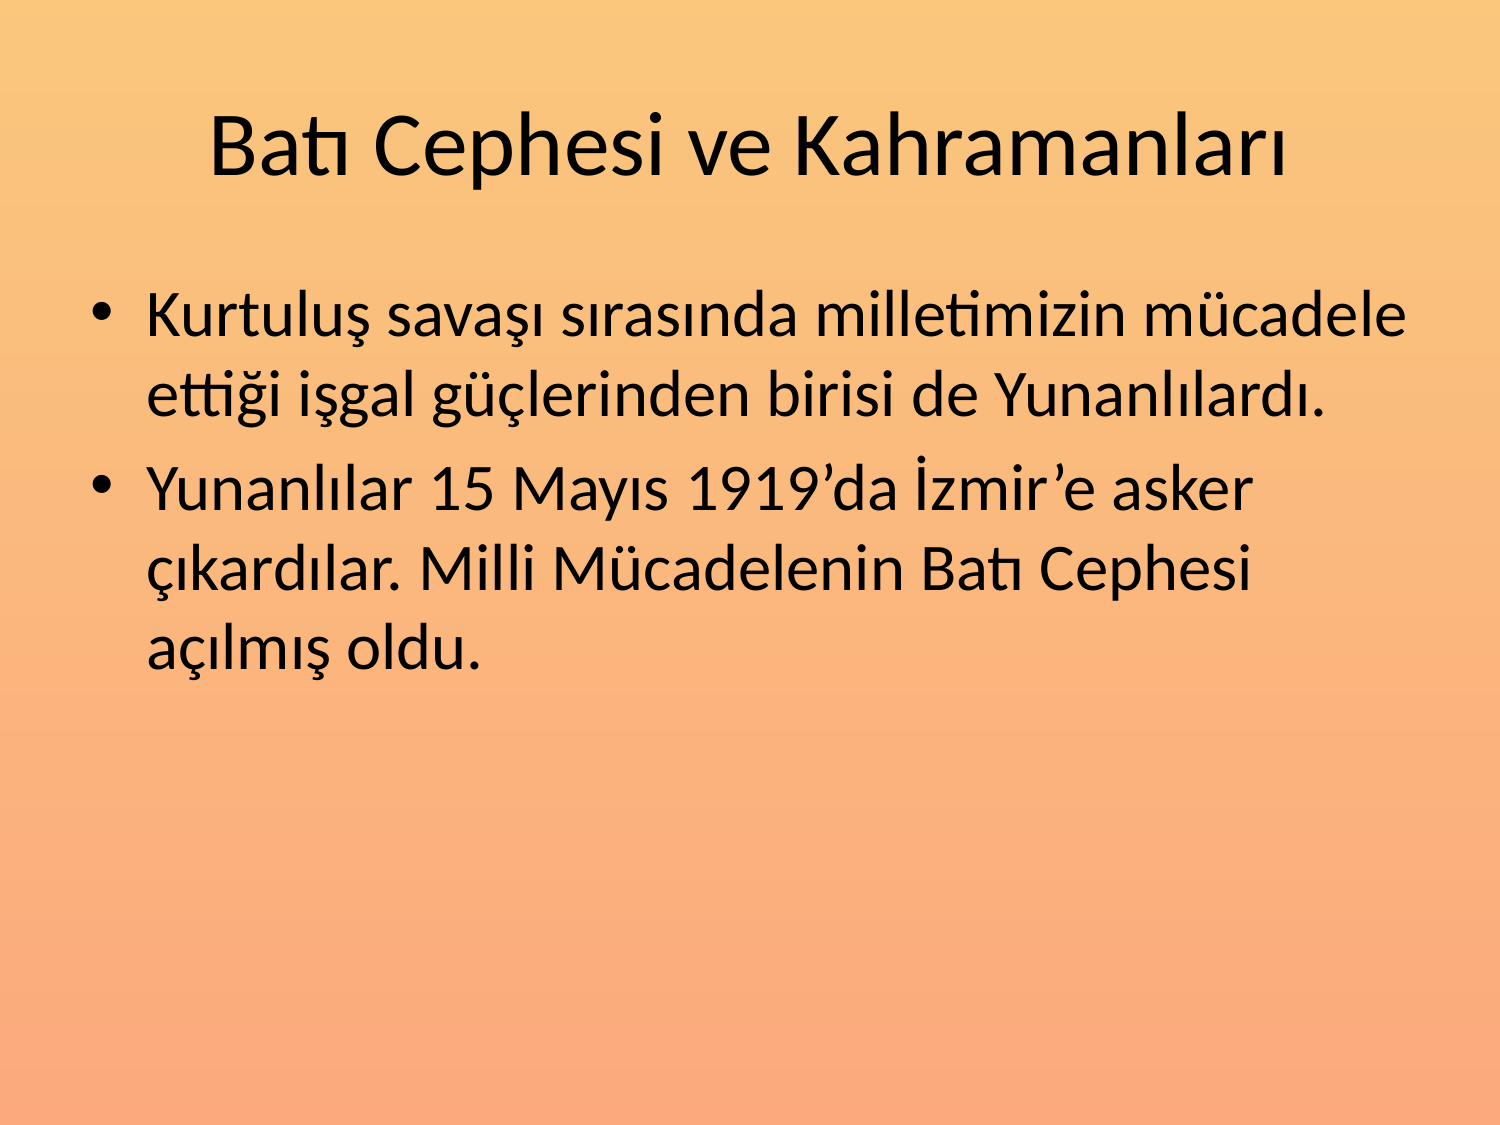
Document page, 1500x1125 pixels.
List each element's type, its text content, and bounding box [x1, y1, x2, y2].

title Batı Cephesi ve Kahramanları [75, 45, 1425, 233]
list Kurtuluş savaşı sırasında milletimizin mücadele ettiği işgal güçlerinden birisi de Yunanlılardı. Yunanlılar 15 Mayıs 1919’da İzmir’e asker çıkardılar. Milli Mücadelenin Batı Cephesi açılmış oldu. [75, 262, 1425, 1005]
